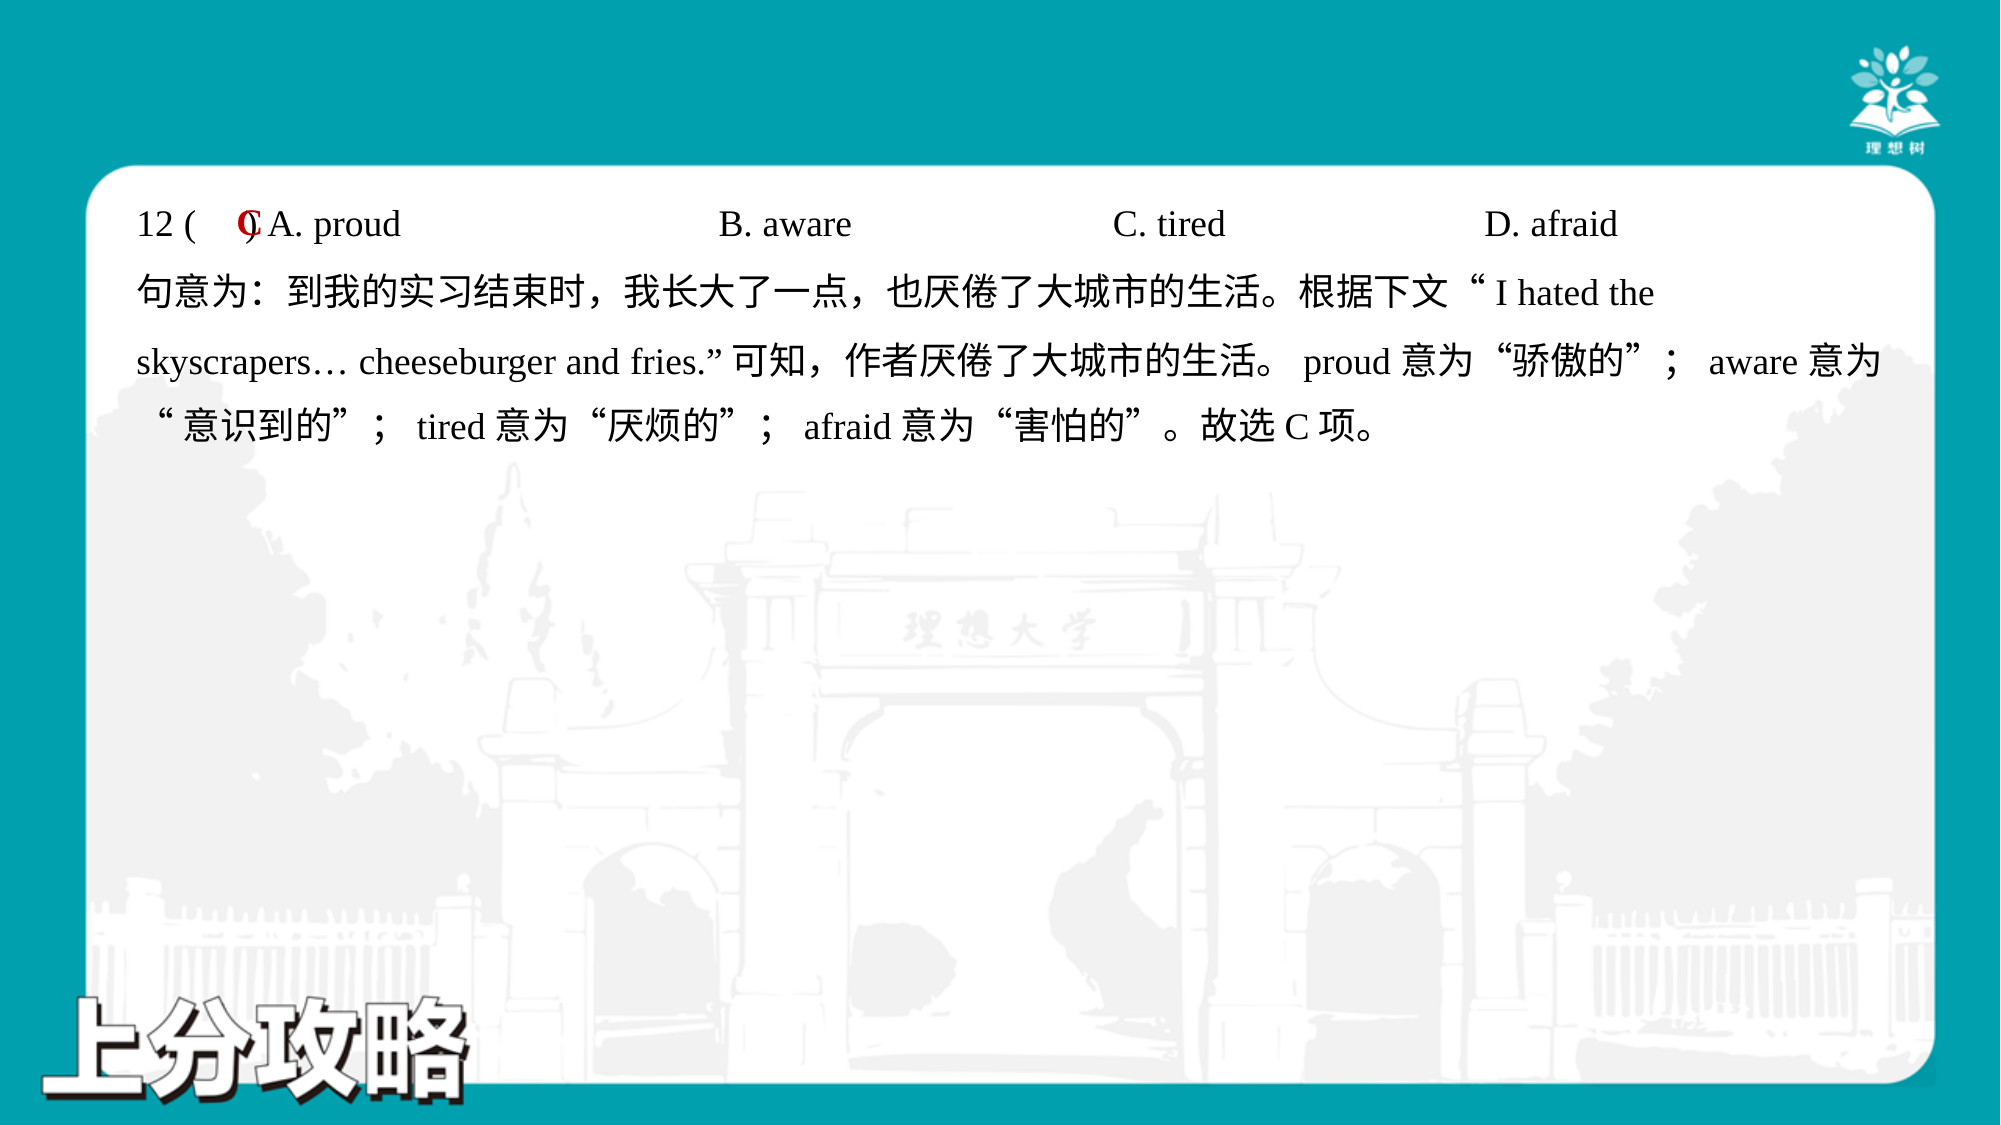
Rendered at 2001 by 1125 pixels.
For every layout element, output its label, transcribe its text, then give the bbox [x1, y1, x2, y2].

text_box 句意为：到我的实习结束时，我长大了一点，也厌倦了大城市的生活。根据下文“I hated the skyscrapers… cheeseburger and fries.”可知，作者厌倦了大城市的生活。proud意为“骄傲的”；aware意为 “意识到的”；tired意为“厌烦的”；afraid意为“害怕的”。故选C项。 [136, 244, 1865, 441]
text_box C [222, 176, 278, 236]
picture [0, 0, 2000, 1125]
text_box 12 ( ) A. proud B. aware C. tired D. afraid [136, 176, 1865, 237]
